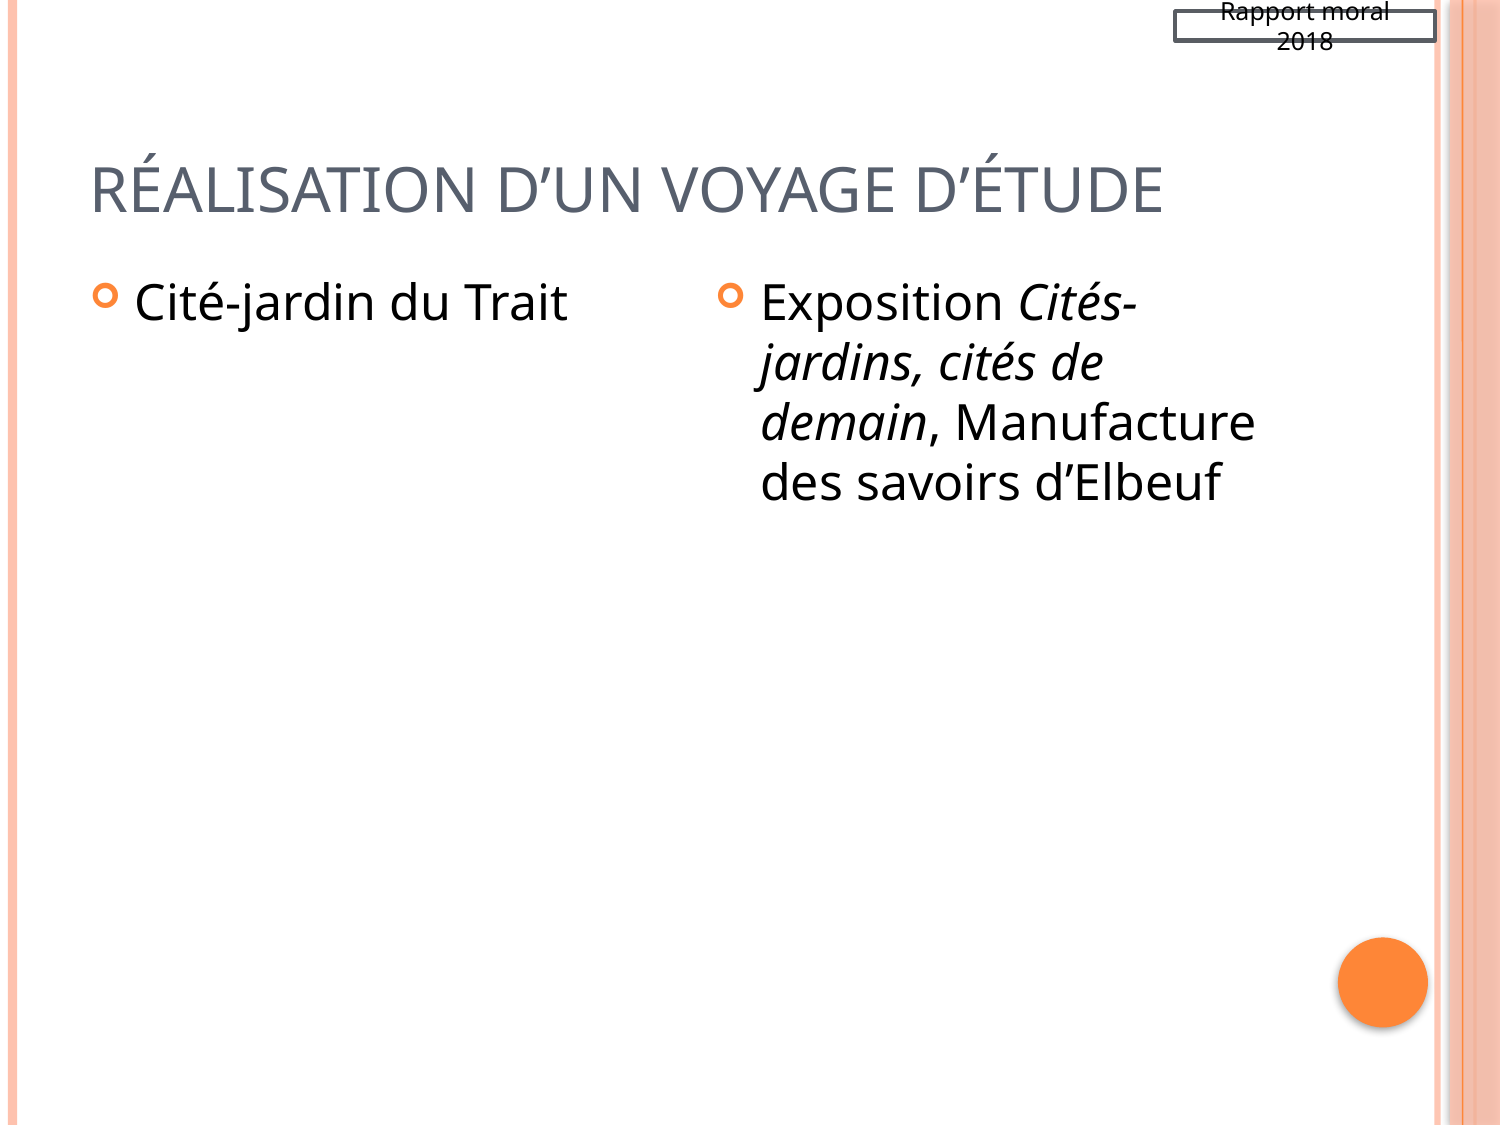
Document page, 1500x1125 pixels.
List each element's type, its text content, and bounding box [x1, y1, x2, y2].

list Cité-jardin du Trait [75, 262, 675, 1013]
list Exposition Cités-jardins, cités de demain, Manufacture des savoirs d’Elbeuf [700, 262, 1301, 1013]
title Réalisation d’un voyage d’étude [75, 45, 1300, 233]
text_box Rapport moral 2018 [1173, 9, 1437, 43]
